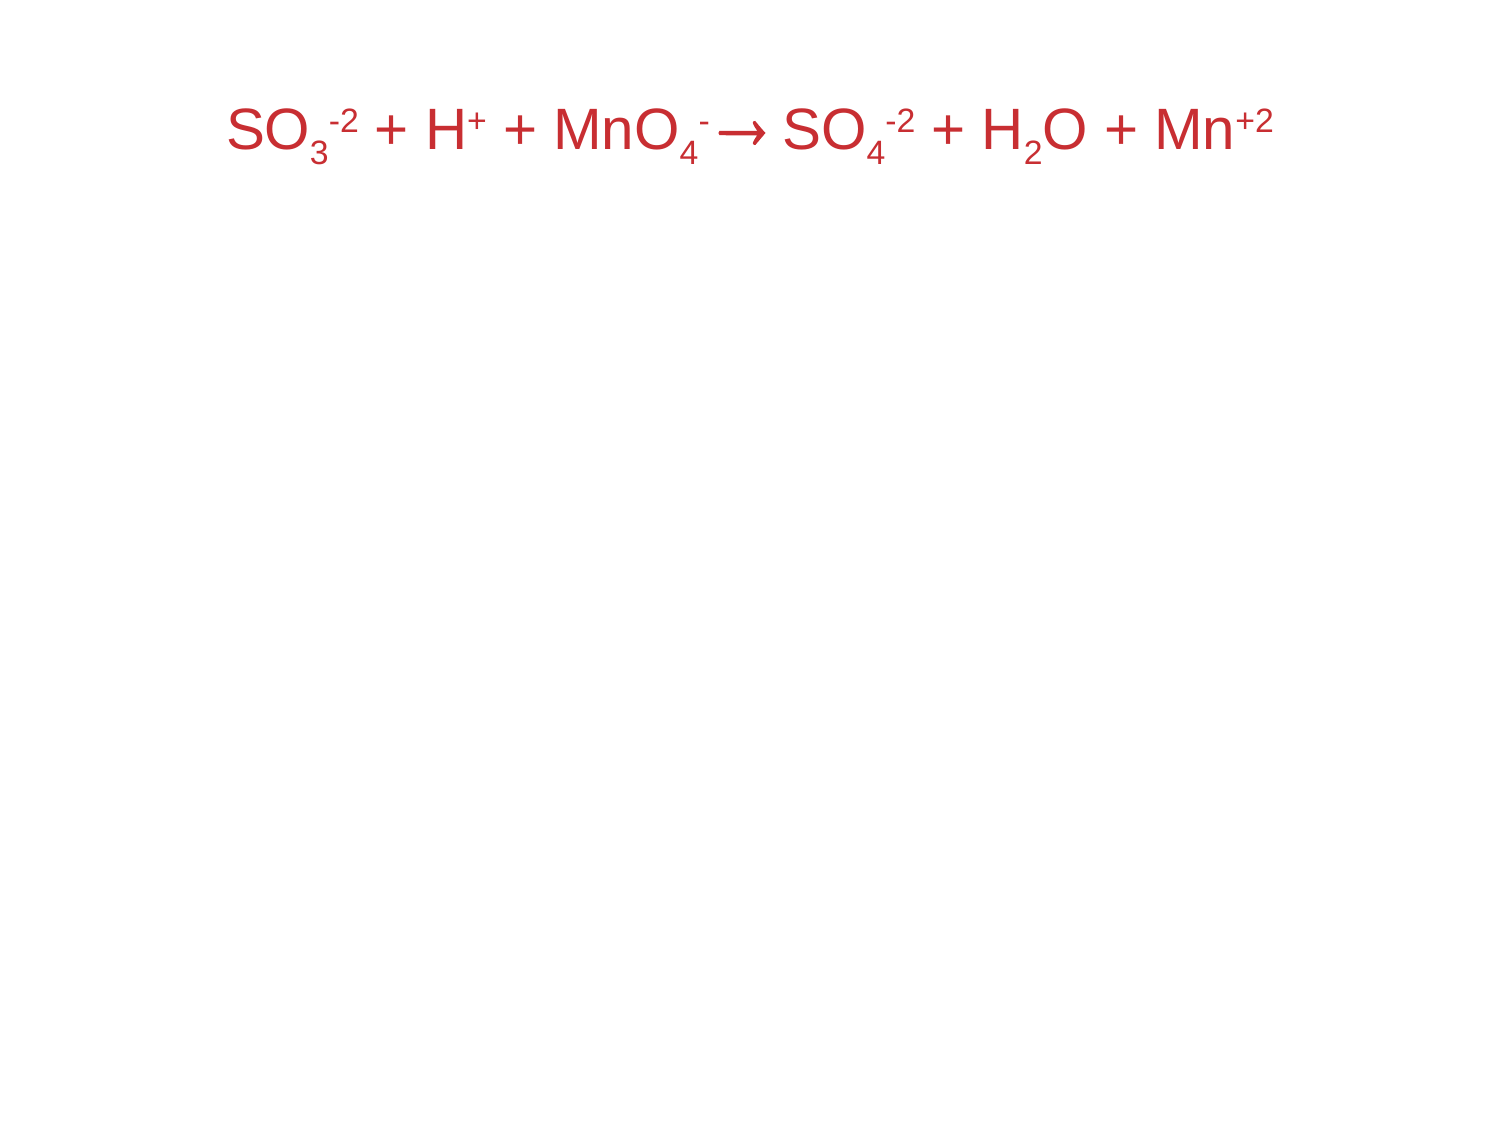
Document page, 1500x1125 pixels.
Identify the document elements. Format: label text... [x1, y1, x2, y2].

title SO3-2 + H+ + MnO4- ® SO4-2 + H2O + Mn+2 [112, 37, 1388, 226]
